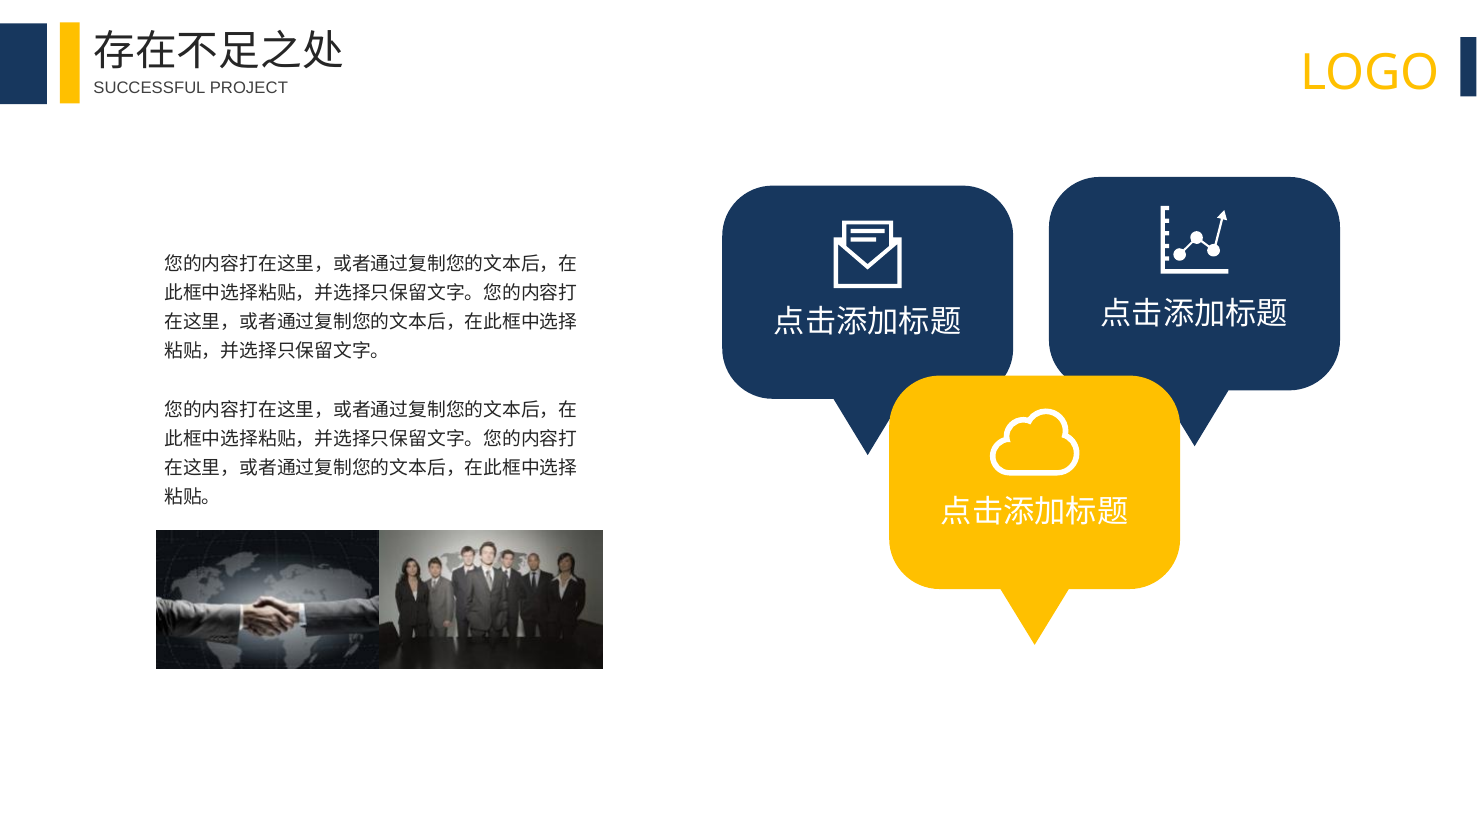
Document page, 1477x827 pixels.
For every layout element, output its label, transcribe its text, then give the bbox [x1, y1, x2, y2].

text_box 点击添加标题 [722, 185, 1014, 456]
text_box LOGO [1289, 33, 1477, 105]
text_box [1160, 205, 1229, 274]
text_box [58, 20, 82, 105]
text_box [989, 408, 1080, 476]
text_box [833, 220, 902, 289]
text_box 点击添加标题 [889, 375, 1181, 645]
text_box [0, 21, 49, 106]
text_box 存在不足之处 [93, 23, 359, 74]
text_box SUCCESSFUL PROJECT [93, 76, 359, 97]
text_box [1458, 35, 1477, 99]
text_box 您的内容打在这里，或者通过复制您的文本后，在此框中选择粘贴，并选择只保留文字。您的内容打在这里，或者通过复制您的文本后，在此框中选择粘贴，并选择只保留文字。 您的内容打在这里，或者通过复制您的文本后，在此框中选择粘贴，并选择只保留文字。您的内容打在这里，或者通过复制您的文本后，在此框中选择粘贴。 [149, 237, 610, 545]
text_box 点击添加标题 [1048, 176, 1341, 447]
picture [156, 530, 603, 670]
